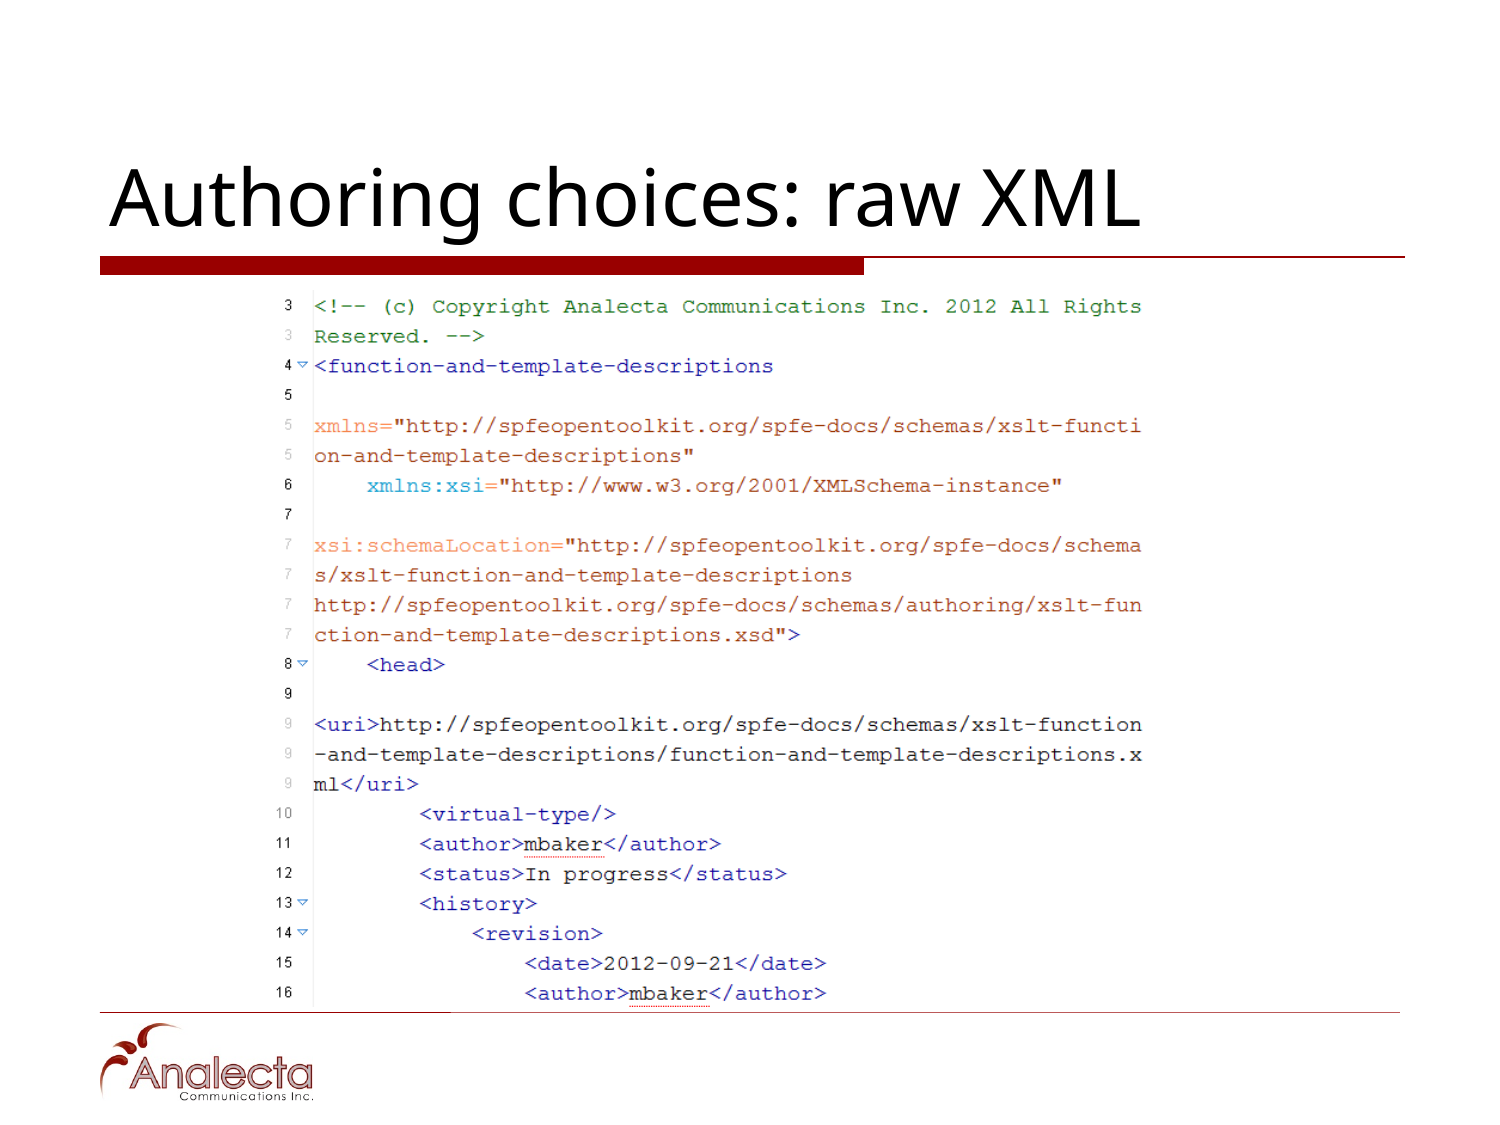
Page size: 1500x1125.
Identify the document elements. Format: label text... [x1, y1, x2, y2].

picture [100, 1023, 313, 1101]
picture [265, 290, 1164, 1008]
title Authoring choices: raw XML [94, 50, 1407, 250]
